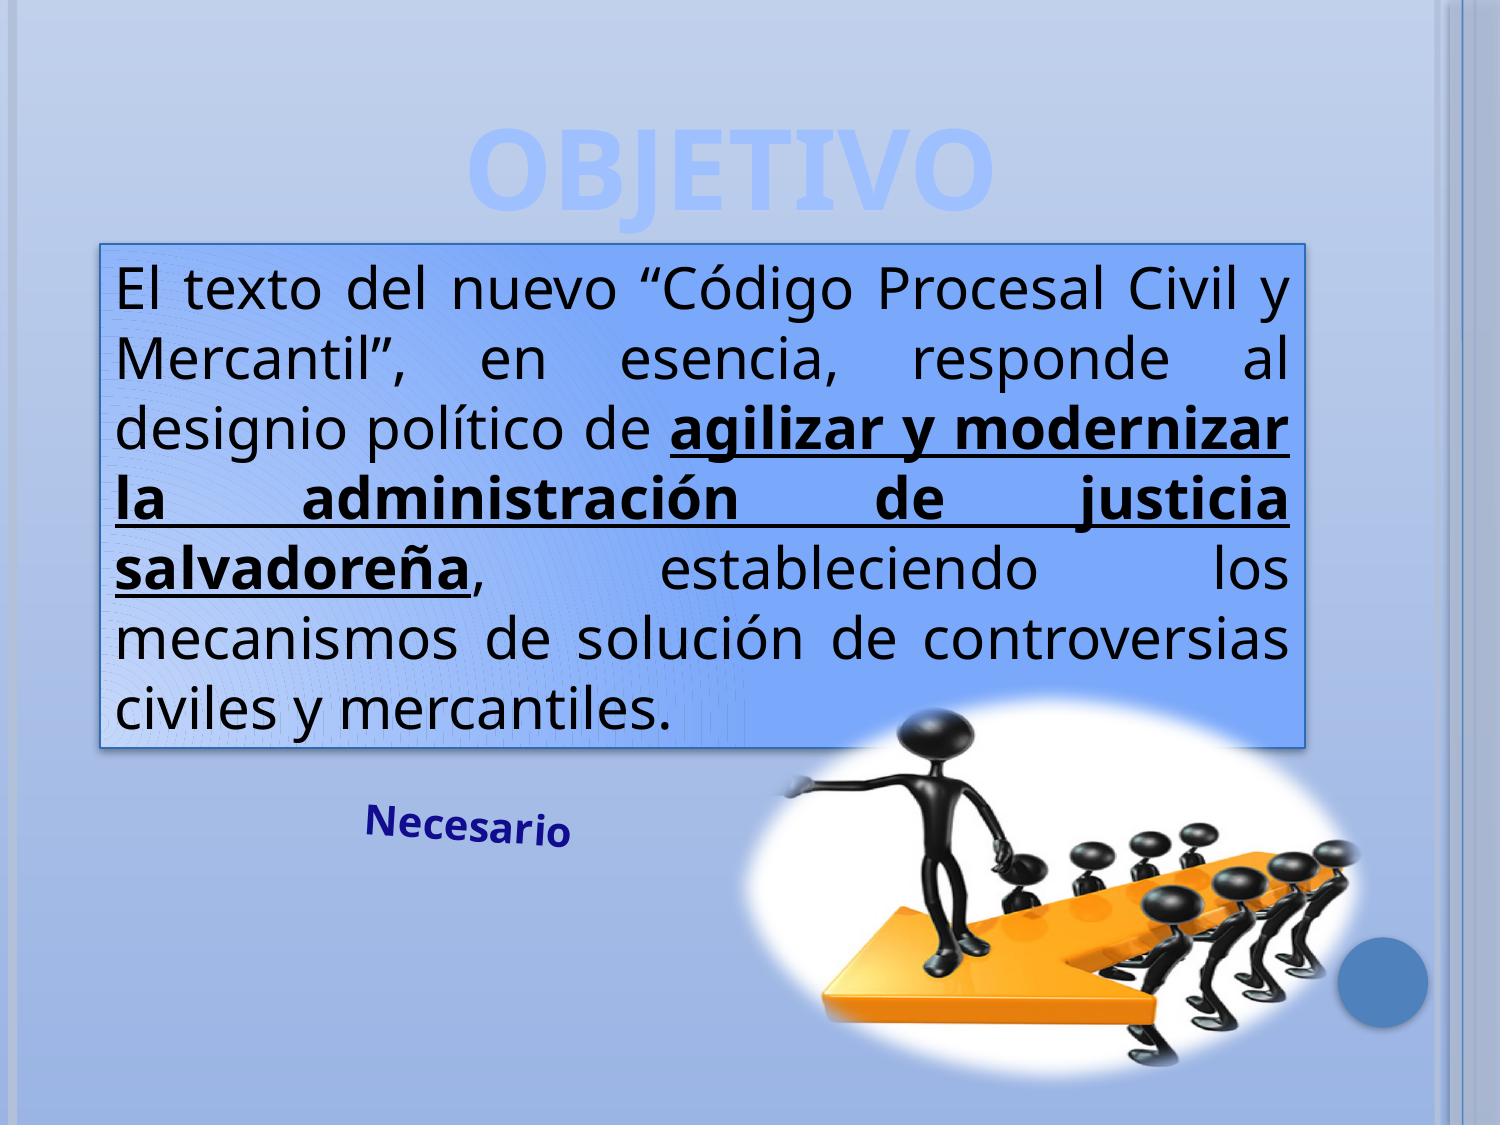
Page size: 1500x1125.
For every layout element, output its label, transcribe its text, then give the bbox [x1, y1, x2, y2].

picture [725, 680, 1377, 1095]
text_box OBJETIVO [448, 89, 1044, 240]
text_box El texto del nuevo “Código Procesal Civil y Mercantil”, en esencia, responde al designio político de agilizar y modernizar la administración de justicia salvadoreña, estableciendo los mecanismos de solución de controversias civiles y mercantiles. [99, 243, 1306, 749]
text_box Necesario [347, 784, 612, 867]
